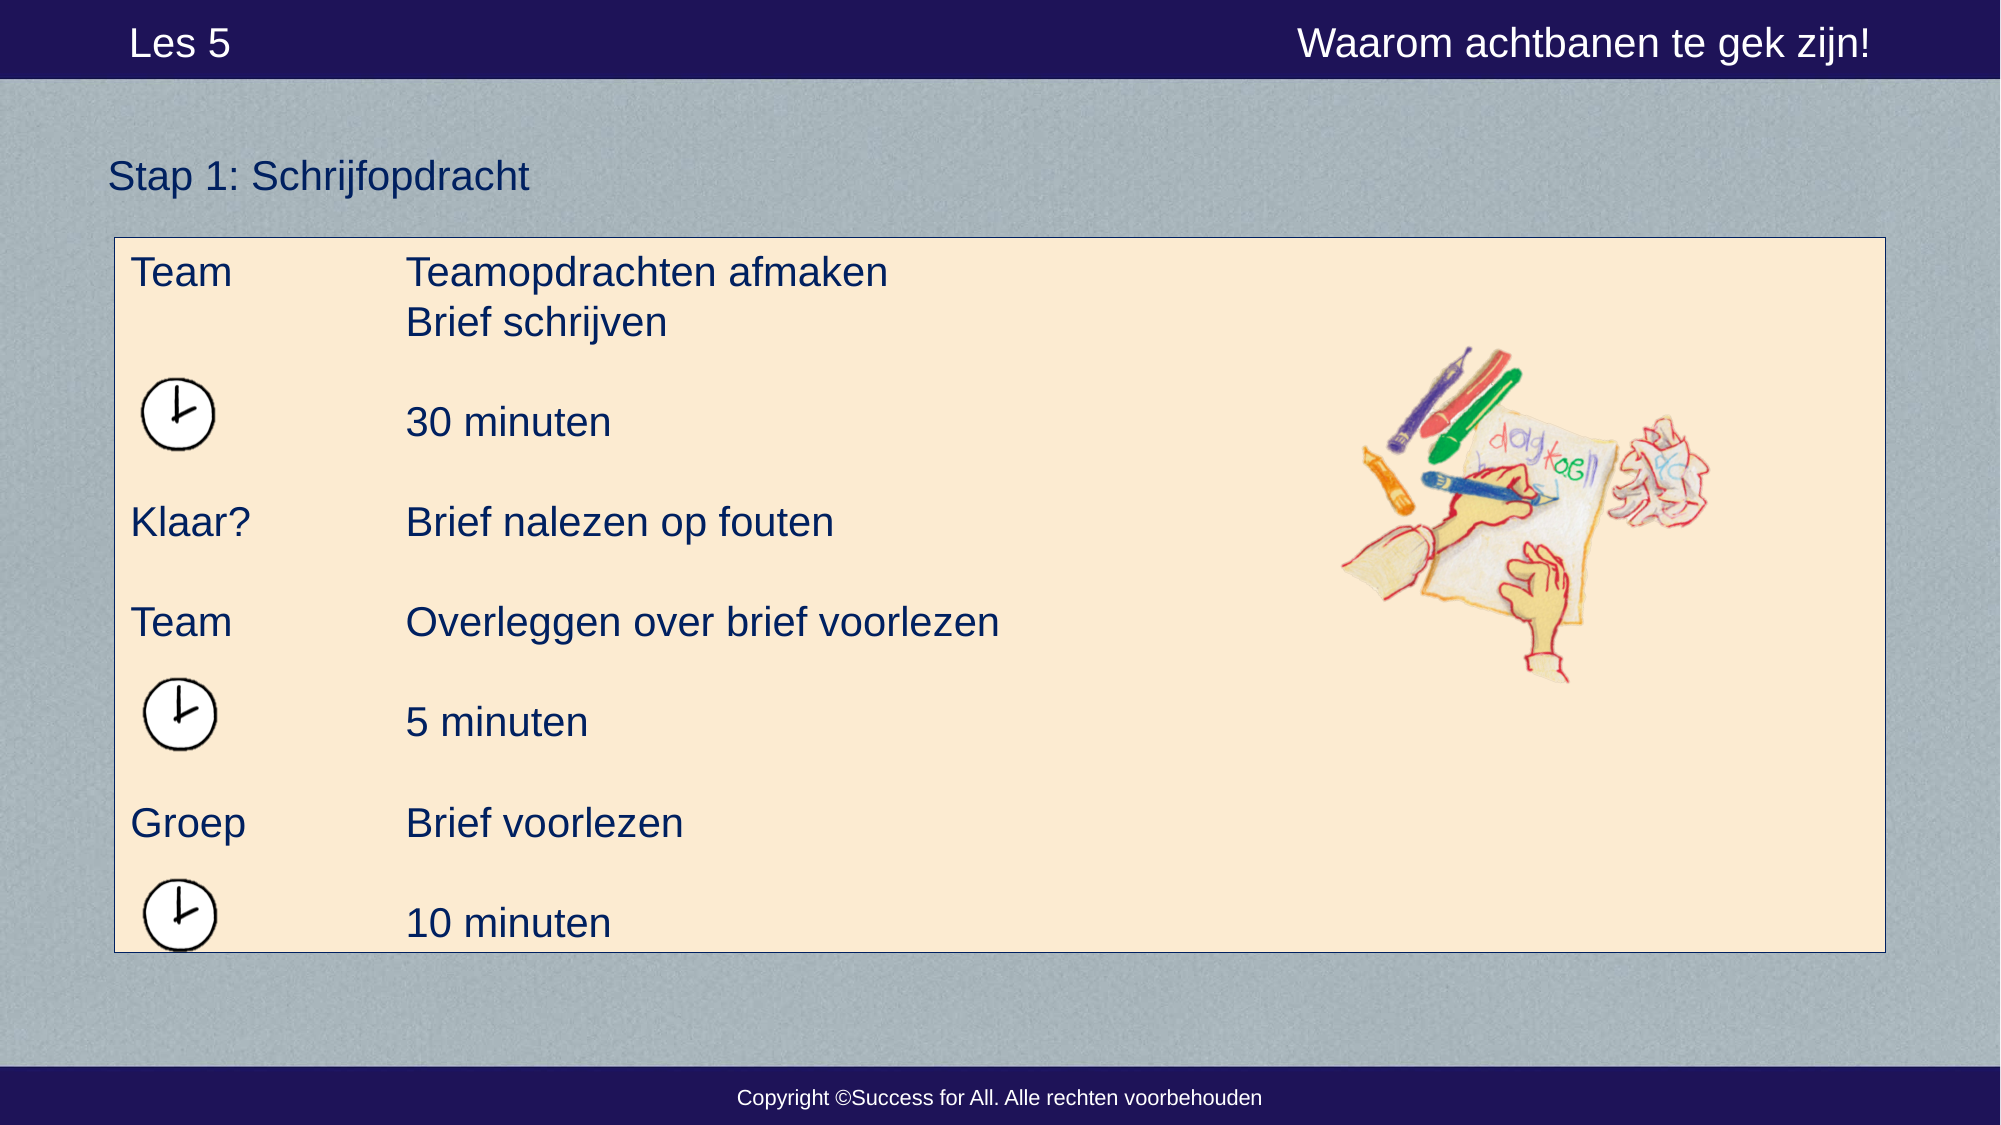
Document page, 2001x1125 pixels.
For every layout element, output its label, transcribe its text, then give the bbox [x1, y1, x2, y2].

text_box Copyright ©Success for All. Alle rechten voorbehouden [0, 1076, 2000, 1125]
text_box Team Teamopdrachten afmaken Brief schrijven 30 minuten Klaar? Brief nalezen op fouten Team Overleggen over brief voorlezen 5 minuten Groep Brief voorlezen 10 minuten [114, 237, 1886, 953]
text_box Les 5 [114, 8, 354, 73]
text_box Waarom achtbanen te gek zijn! [999, 8, 1886, 73]
picture [0, 0, 2001, 1125]
text_box Stap 1: Schrijfopdracht [92, 141, 886, 207]
